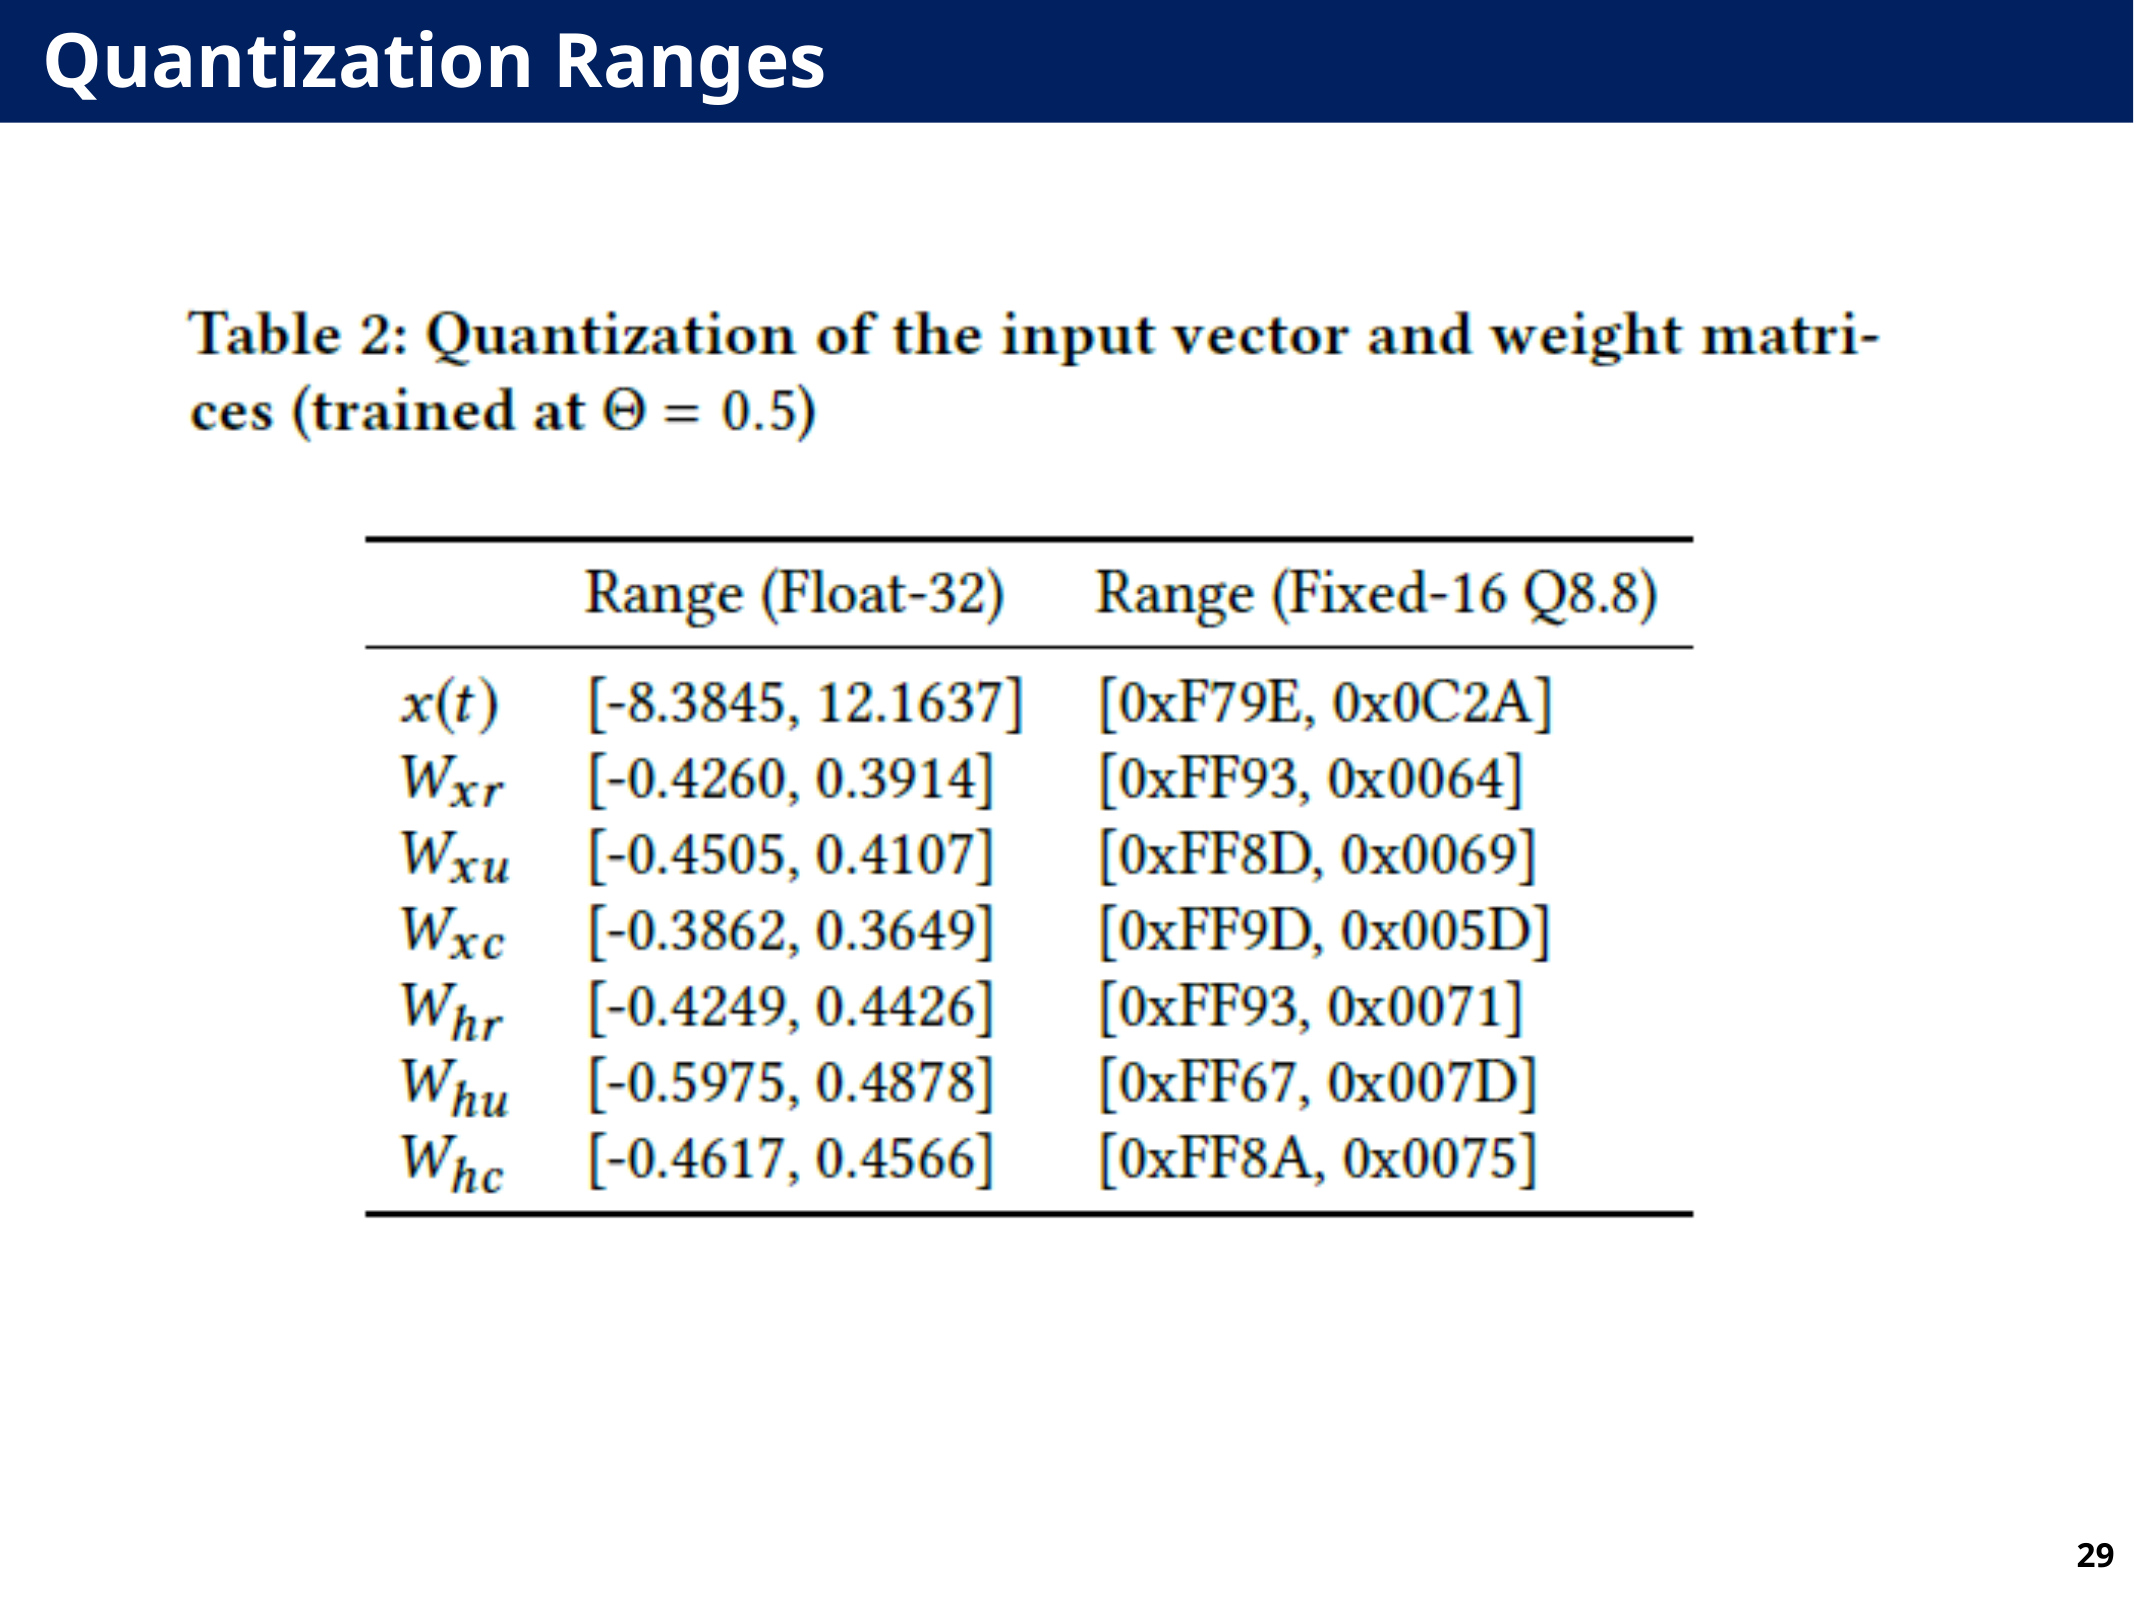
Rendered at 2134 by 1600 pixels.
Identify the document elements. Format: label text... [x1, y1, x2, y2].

slide_number 29 [1632, 1514, 2130, 1600]
picture [165, 279, 1902, 1283]
title Quantization Ranges [0, 0, 2134, 123]
